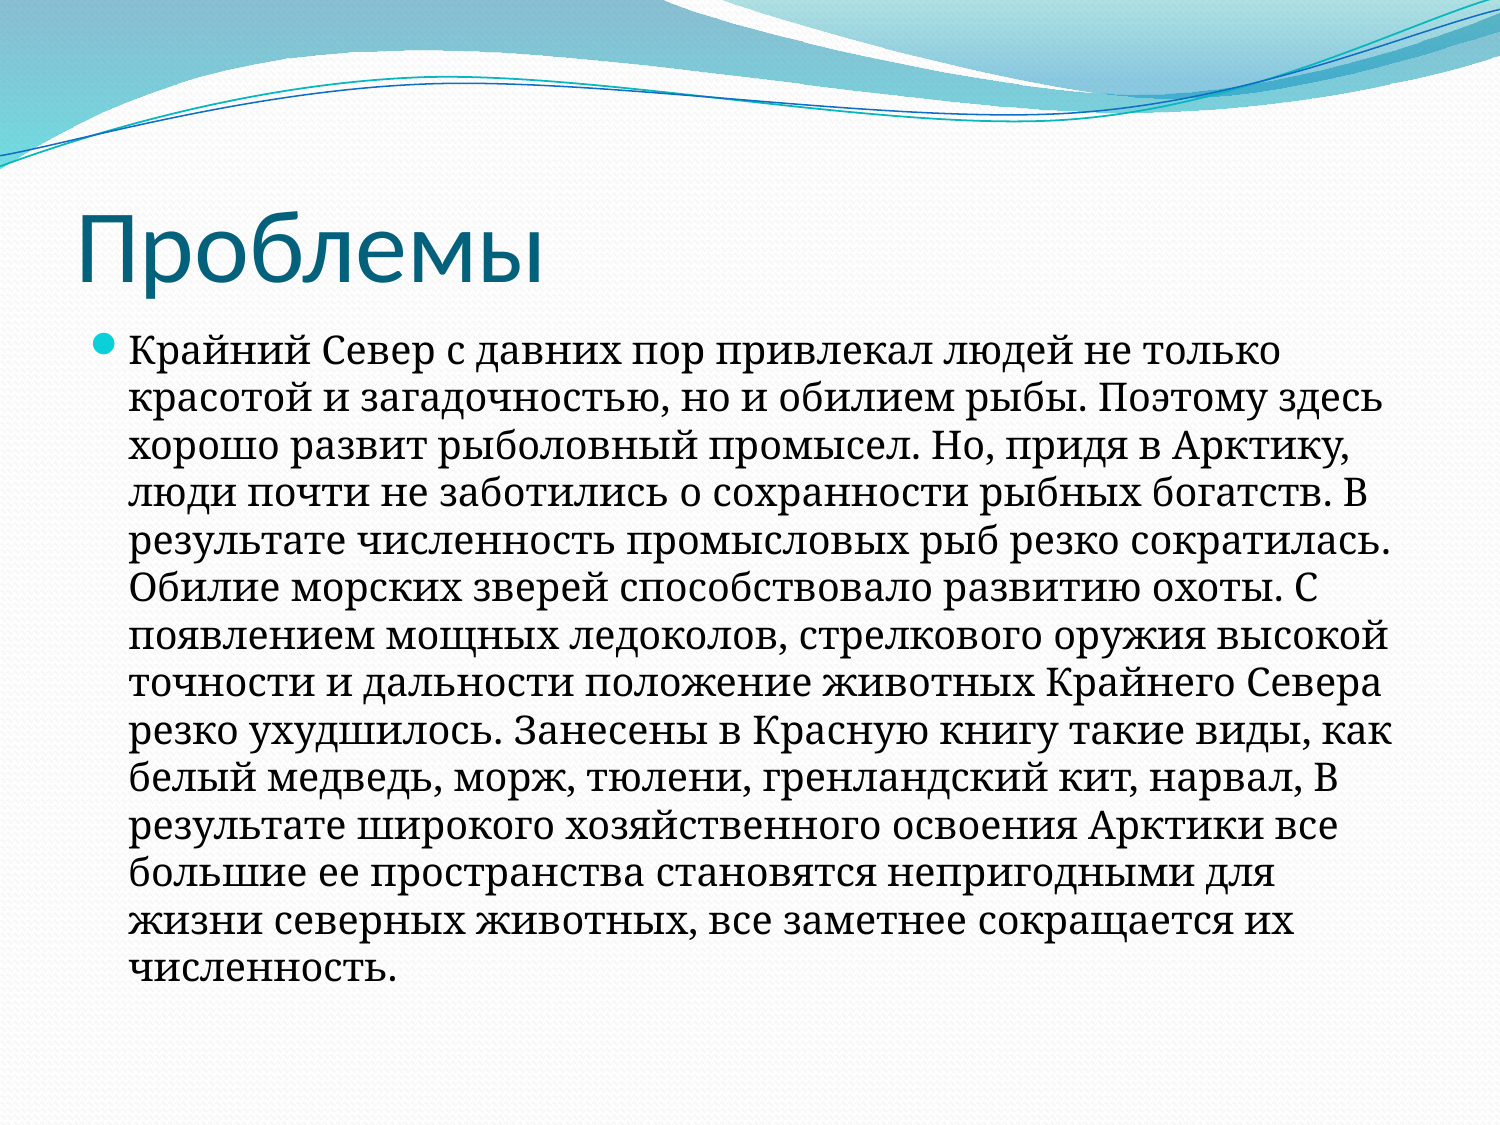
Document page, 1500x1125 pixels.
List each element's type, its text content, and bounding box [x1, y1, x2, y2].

title Проблемы [75, 115, 1425, 303]
list Крайний Север с давних пор привлекал людей не только красотой и загадочностью, но и обилием рыбы. Поэтому здесь хорошо развит рыболовный промысел. Но, придя в Арктику, люди почти не заботились о сохранности рыбных богатств. В результате численность промысловых рыб резко сократилась. Обилие морских зверей способствовало развитию охоты. С появлением мощных ледоколов, стрелкового оружия высокой точности и дальности положение животных Крайнего Севера резко ухудшилось. Занесены в Красную книгу такие виды, как белый медведь, морж, тюлени, гренландский кит, нарвал, В результате широкого хозяйственного освоения Арктики все большие ее пространства становятся непригодными для жизни северных животных, все заметнее сокращается их численность. [75, 317, 1425, 1038]
